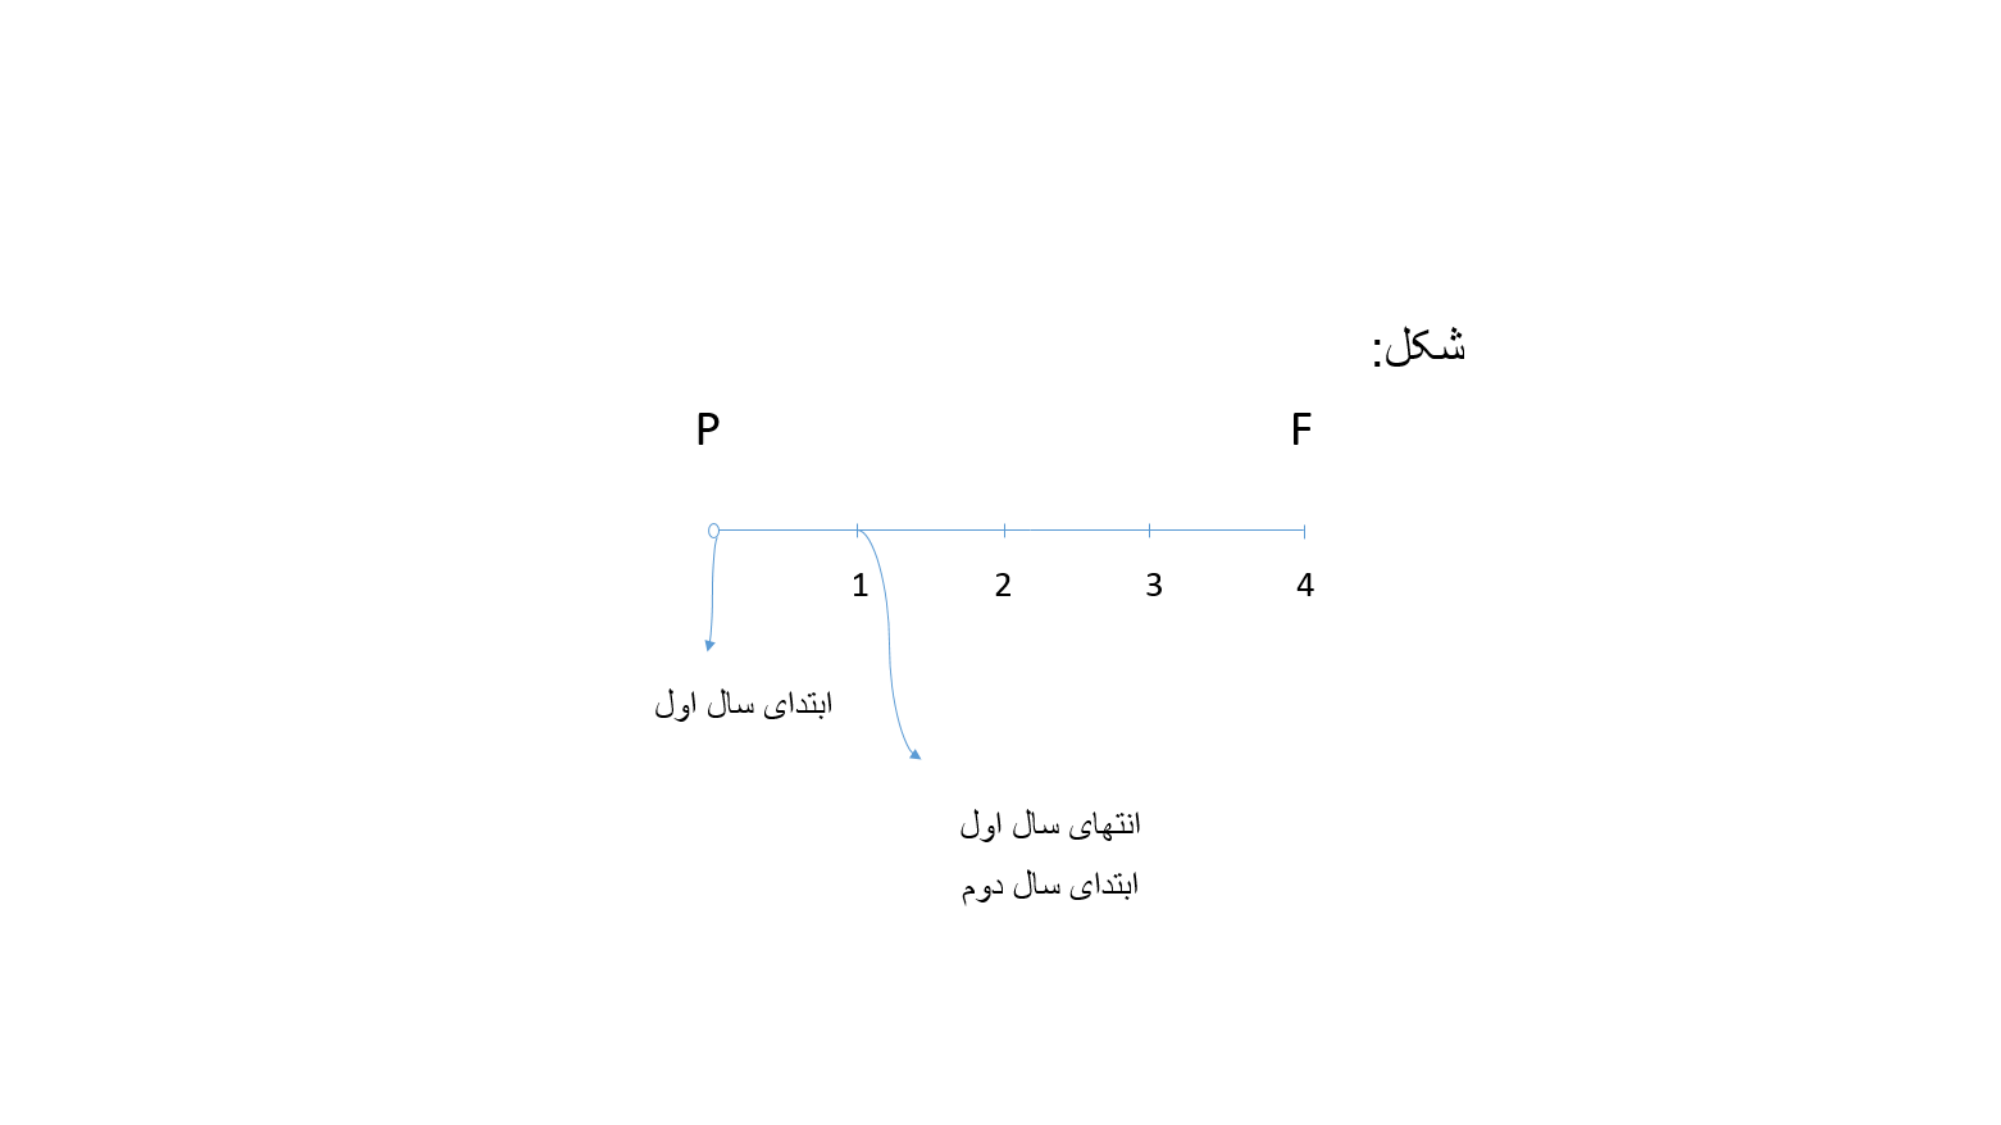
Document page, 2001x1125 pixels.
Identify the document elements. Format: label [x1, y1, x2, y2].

list [536, 269, 1574, 1033]
